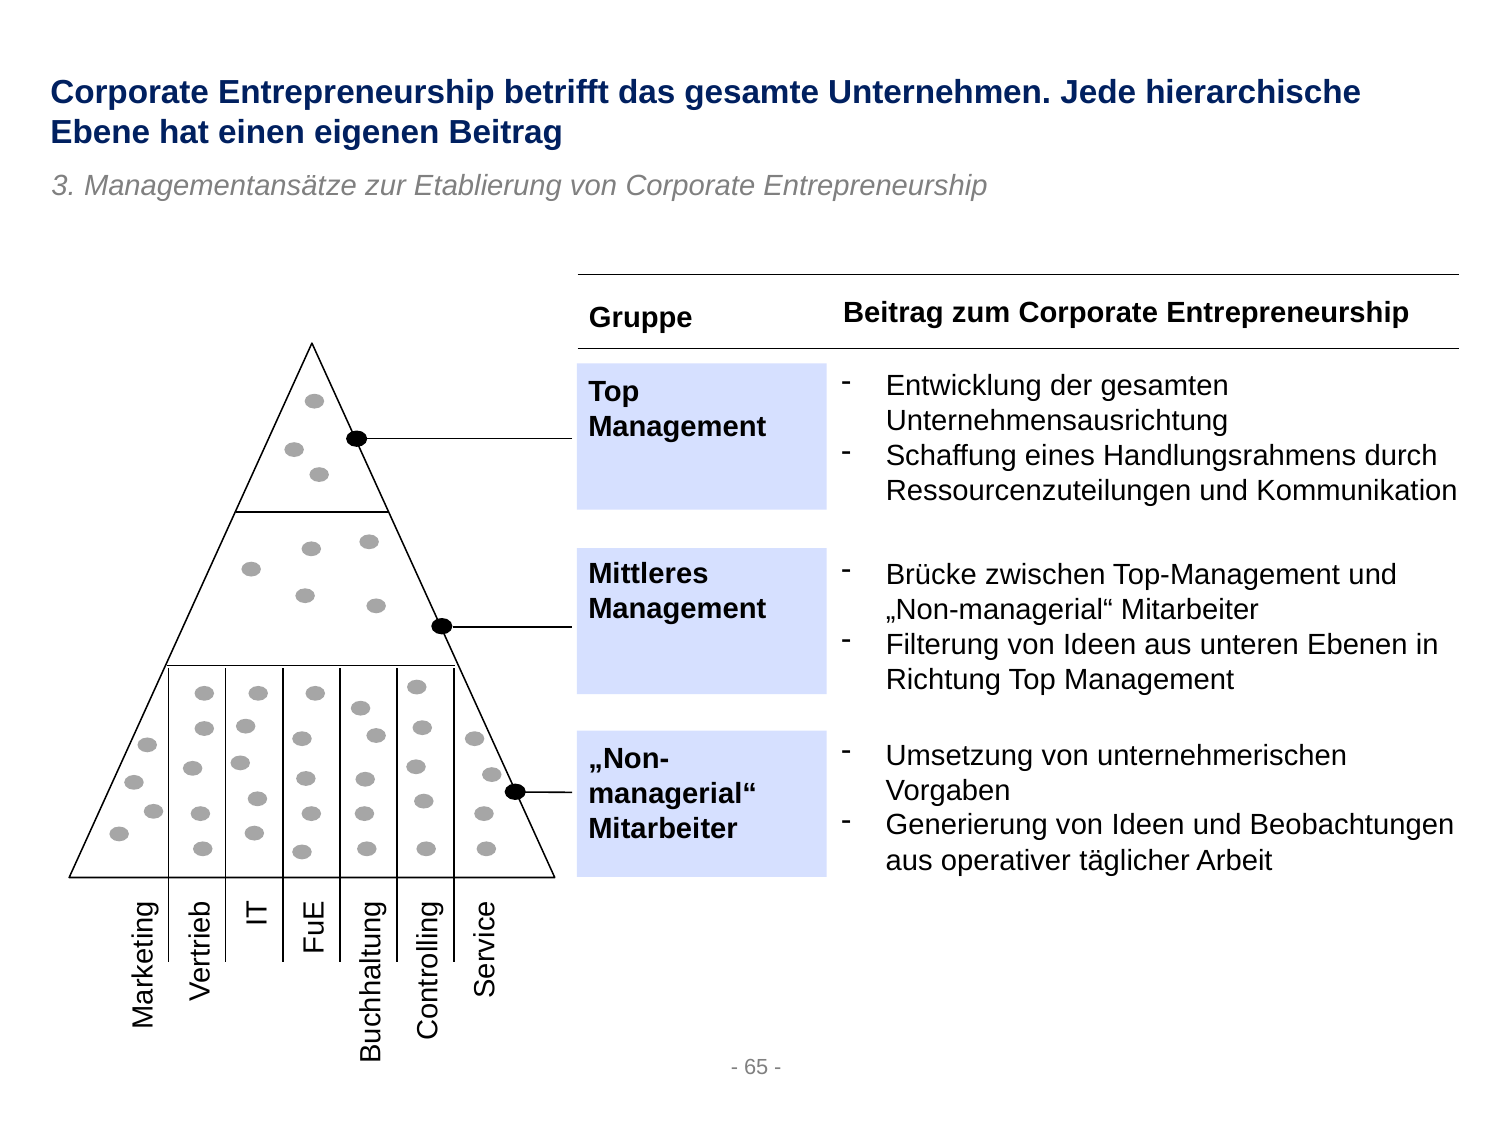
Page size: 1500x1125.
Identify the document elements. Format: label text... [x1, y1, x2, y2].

text_box [231, 755, 251, 771]
text_box Gruppe [574, 291, 708, 341]
text_box [359, 534, 379, 550]
text_box Buchhaltung [343, 885, 394, 1079]
text_box Marketing [116, 885, 166, 1044]
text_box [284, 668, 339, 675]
text_box [357, 841, 377, 857]
text_box [235, 343, 389, 511]
text_box [305, 685, 326, 701]
text_box [143, 803, 164, 819]
text_box [576, 730, 826, 877]
text_box [244, 825, 265, 841]
text_box „Non-managerial“ Mitarbeiter [573, 731, 800, 852]
text_box [190, 806, 211, 822]
text_box [432, 618, 452, 634]
text_box [476, 841, 497, 857]
text_box [407, 679, 427, 695]
text_box [284, 442, 304, 458]
text_box Vertrieb [173, 885, 223, 1017]
text_box [124, 774, 144, 790]
text_box [301, 806, 322, 822]
text_box [235, 718, 256, 734]
text_box [354, 806, 375, 822]
text_box Corporate Entrepreneurship betrifft das gesamte Unternehmen. Jede hierarchische Ebene hat einen eigenen Beitrag [35, 63, 1433, 158]
text_box [69, 512, 555, 878]
text_box [194, 685, 215, 701]
text_box [296, 771, 316, 786]
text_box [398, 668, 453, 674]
text_box Top Management [573, 364, 826, 450]
text_box Umsetzung von unternehmerischen Vorgaben Generierung von Ideen und Beobachtungen aus operativer täglicher Arbeit [826, 728, 1472, 884]
text_box [346, 431, 366, 447]
text_box [182, 760, 203, 776]
text_box [292, 844, 312, 860]
text_box [414, 793, 434, 809]
text_box [412, 720, 433, 736]
text_box IT [231, 885, 278, 942]
text_box Beitrag zum Corporate Entrepreneurship [828, 286, 1426, 336]
text_box Mittleres Management [573, 547, 826, 632]
text_box [350, 700, 371, 716]
text_box 3. Managementansätze zur Etablierung von Corporate Entrepreneurship [36, 159, 1005, 244]
text_box [304, 393, 325, 409]
text_box FuE [286, 885, 337, 969]
text_box [366, 598, 386, 614]
text_box [505, 784, 525, 800]
text_box [247, 791, 268, 807]
text_box [241, 561, 261, 577]
text_box [366, 728, 386, 743]
text_box [137, 737, 158, 753]
slide_number - 65 - [599, 1045, 913, 1093]
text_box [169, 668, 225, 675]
text_box [301, 541, 322, 557]
text_box [576, 450, 826, 510]
text_box [192, 841, 213, 857]
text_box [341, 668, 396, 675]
text_box [474, 806, 494, 822]
text_box [576, 632, 826, 695]
text_box [464, 731, 485, 747]
text_box [355, 771, 376, 787]
text_box Brücke zwischen Top-Management und „Non-managerial“ Mitarbeiter Filterung von Ideen aus unteren Ebenen in Richtung Top Management [826, 547, 1472, 703]
text_box [292, 731, 312, 747]
text_box [416, 841, 436, 857]
text_box Entwicklung der gesamten Unternehmensausrichtung Schaffung eines Handlungsrahmens durch Ressourcenzuteilungen und Kommunikation [826, 359, 1500, 514]
text_box [248, 685, 268, 701]
text_box [406, 759, 426, 775]
text_box [482, 767, 502, 783]
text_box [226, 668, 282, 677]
text_box Service [457, 885, 508, 1014]
text_box [295, 588, 315, 604]
text_box [309, 467, 329, 482]
text_box [194, 721, 215, 736]
text_box [109, 826, 129, 842]
text_box Controlling [400, 886, 451, 1056]
